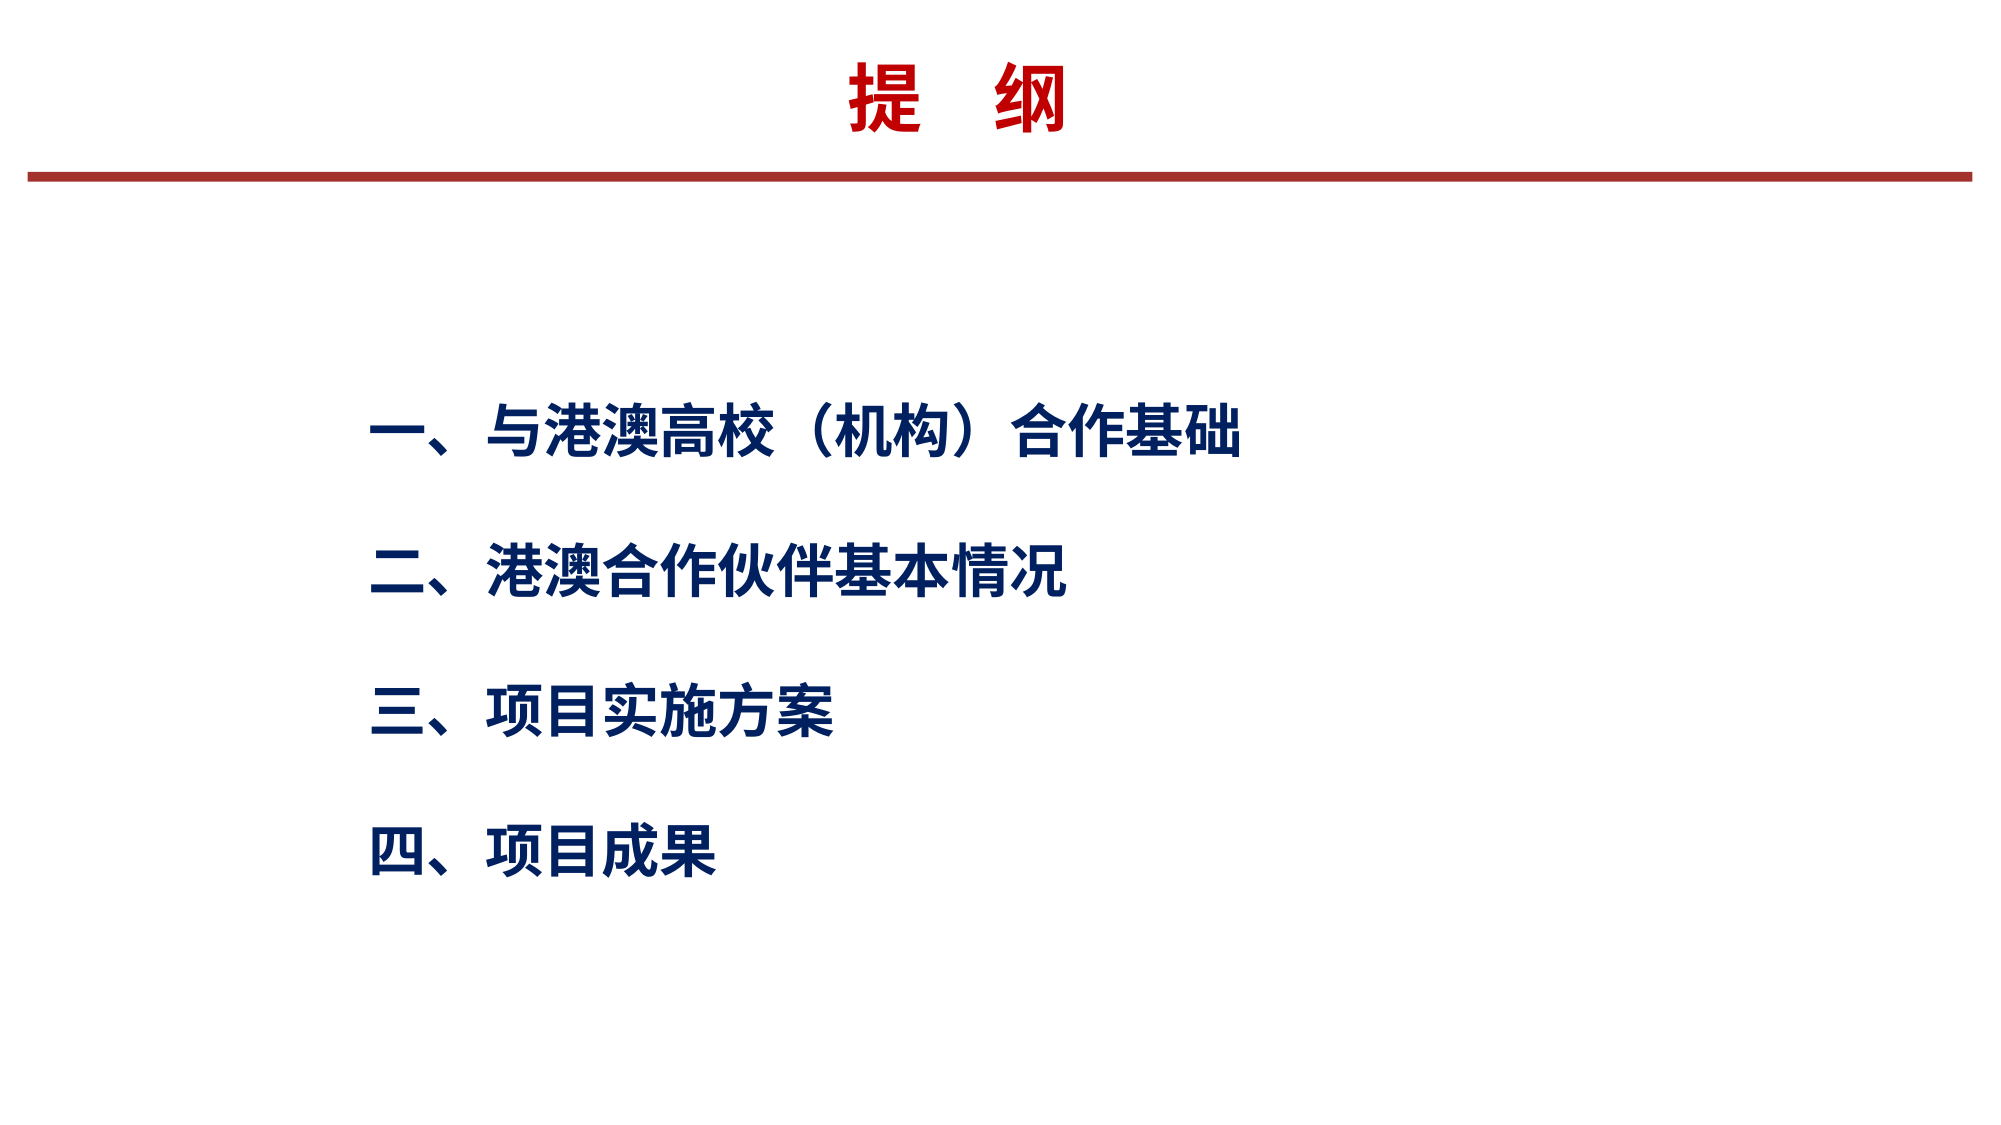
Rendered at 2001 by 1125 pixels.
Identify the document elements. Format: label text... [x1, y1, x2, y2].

text_box [27, 171, 1973, 182]
text_box 一、与港澳高校（机构）合作基础 二、港澳合作伙伴基本情况 三、项目实施方案 四、项目成果 [353, 316, 1505, 1032]
text_box 提 纲 [755, 21, 1414, 150]
